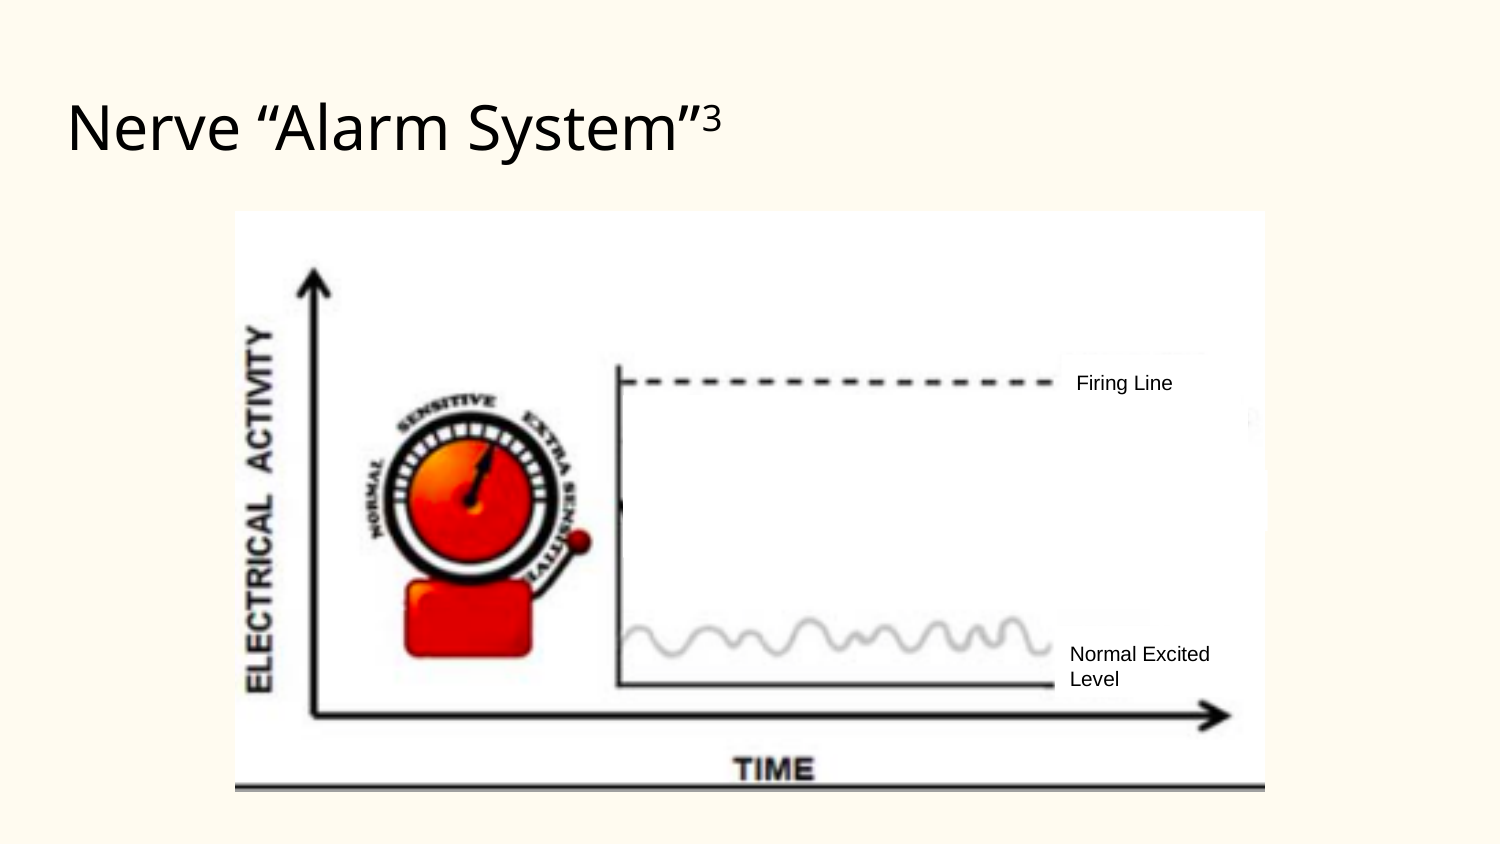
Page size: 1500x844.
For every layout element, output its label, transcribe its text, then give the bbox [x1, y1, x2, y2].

title Nerve “Alarm System”3 [51, 72, 1449, 174]
picture [235, 211, 1265, 792]
